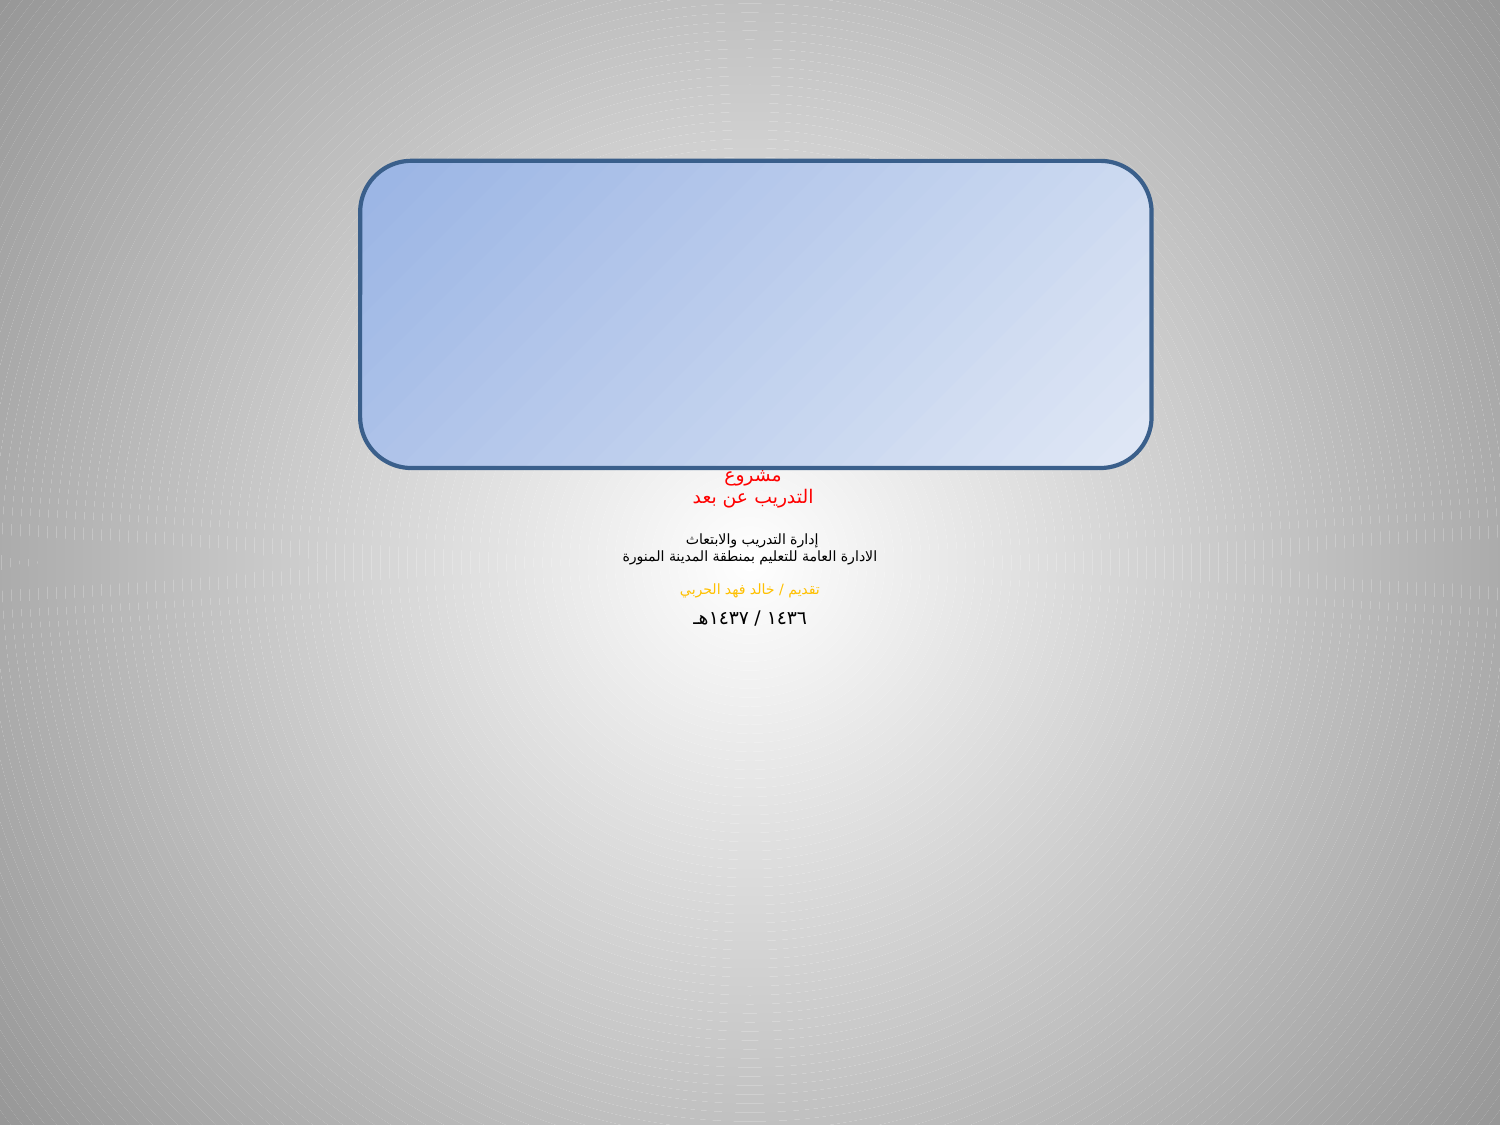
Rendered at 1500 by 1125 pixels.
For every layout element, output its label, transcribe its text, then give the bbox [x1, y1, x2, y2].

text_box [358, 158, 1154, 397]
title مشروع التدريب عن بعد إدارة التدريب والابتعاث الادارة العامة للتعليم بمنطقة المدينة المنورة تقديم / خالد فهد الحربي ١٤٣٦ / ١٤٣٧هـ [112, 397, 1388, 657]
